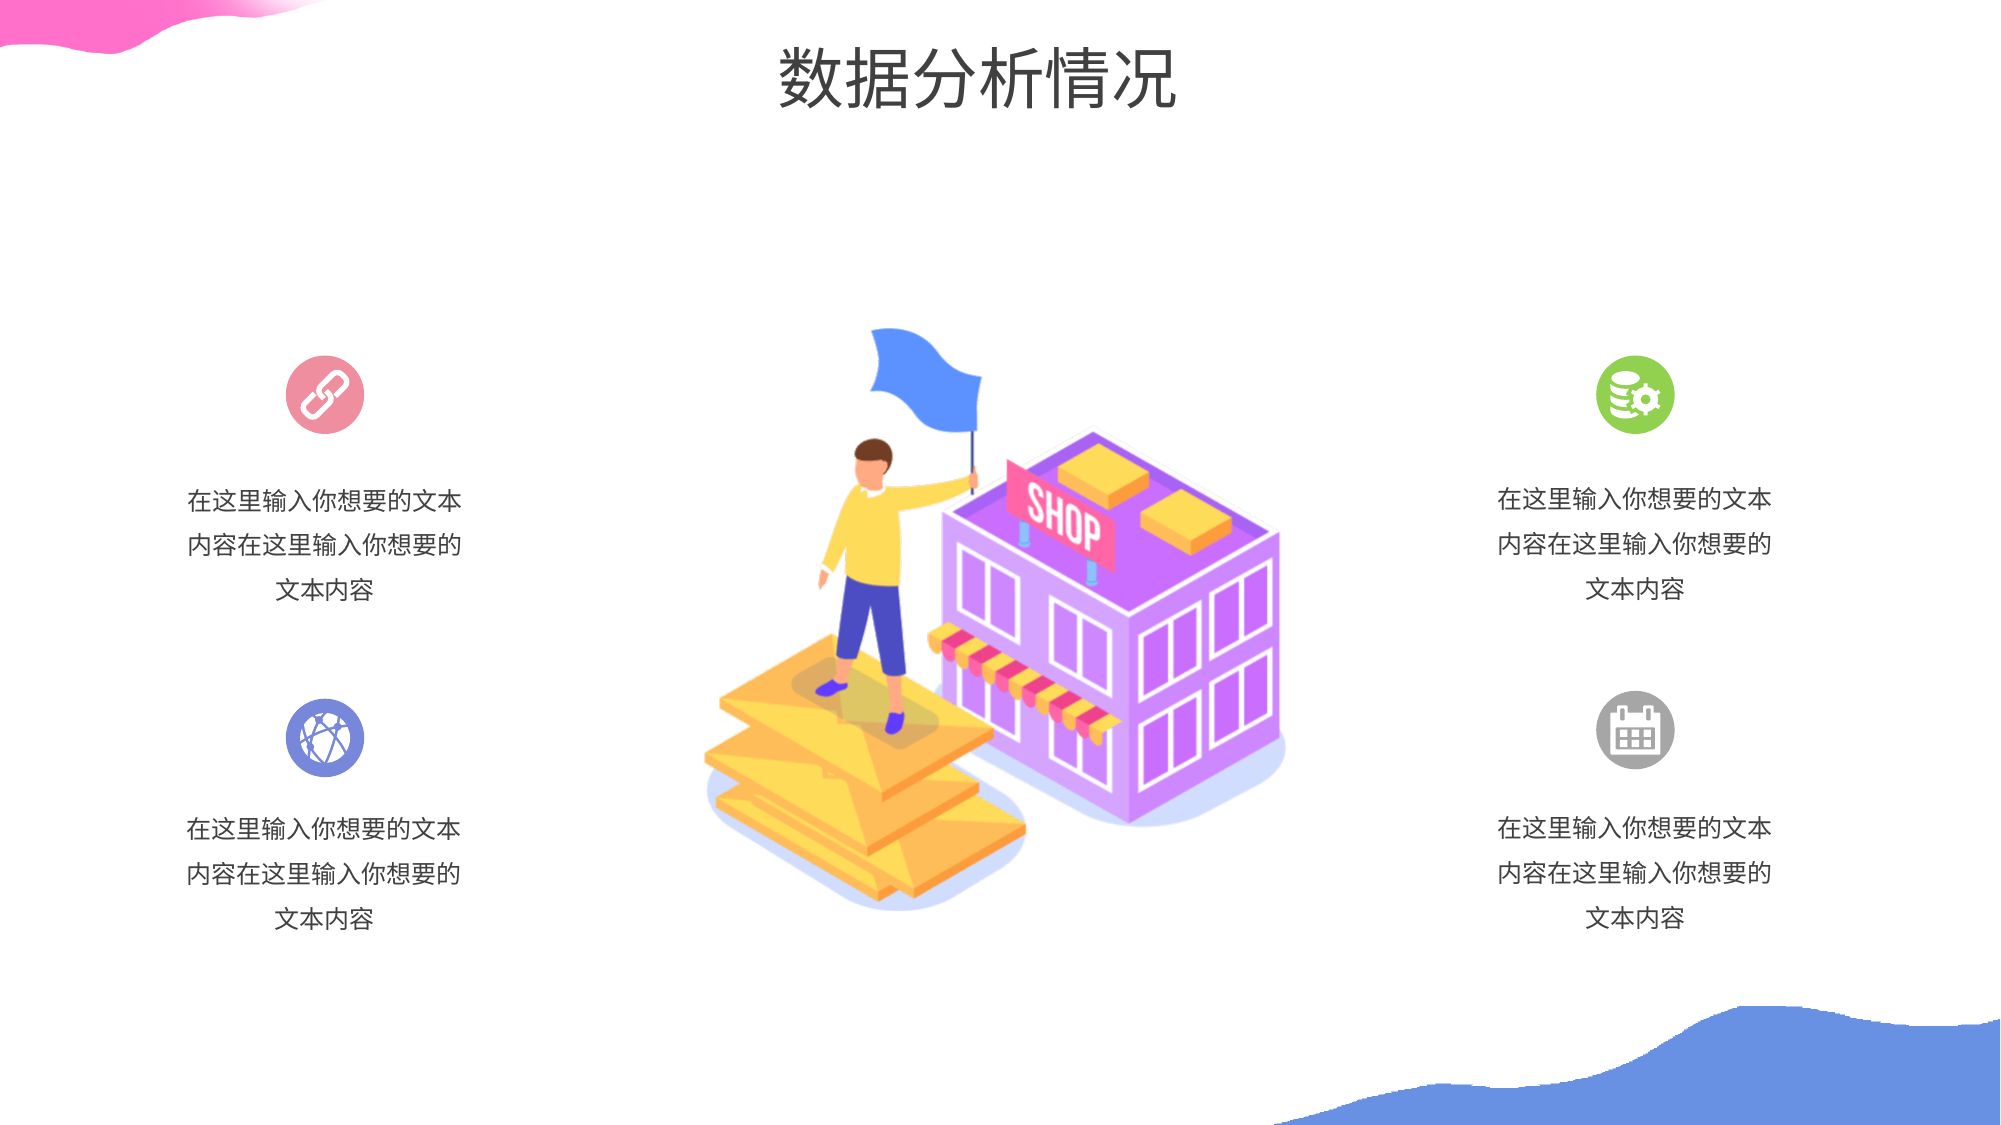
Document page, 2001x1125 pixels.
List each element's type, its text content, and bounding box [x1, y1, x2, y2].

text_box 在这里输入你想要的文本内容在这里输入你想要的文本内容 [167, 462, 483, 613]
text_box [285, 698, 365, 778]
picture [0, 0, 2001, 1125]
text_box 在这里输入你想要的文本内容在这里输入你想要的文本内容 [166, 791, 483, 941]
text_box 在这里输入你想要的文本内容在这里输入你想要的文本内容 [1477, 790, 1794, 940]
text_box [1596, 690, 1675, 770]
text_box 数据分析情况 [763, 29, 1237, 125]
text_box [1596, 355, 1675, 434]
text_box 在这里输入你想要的文本内容在这里输入你想要的文本内容 [1477, 461, 1794, 611]
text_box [285, 355, 365, 434]
